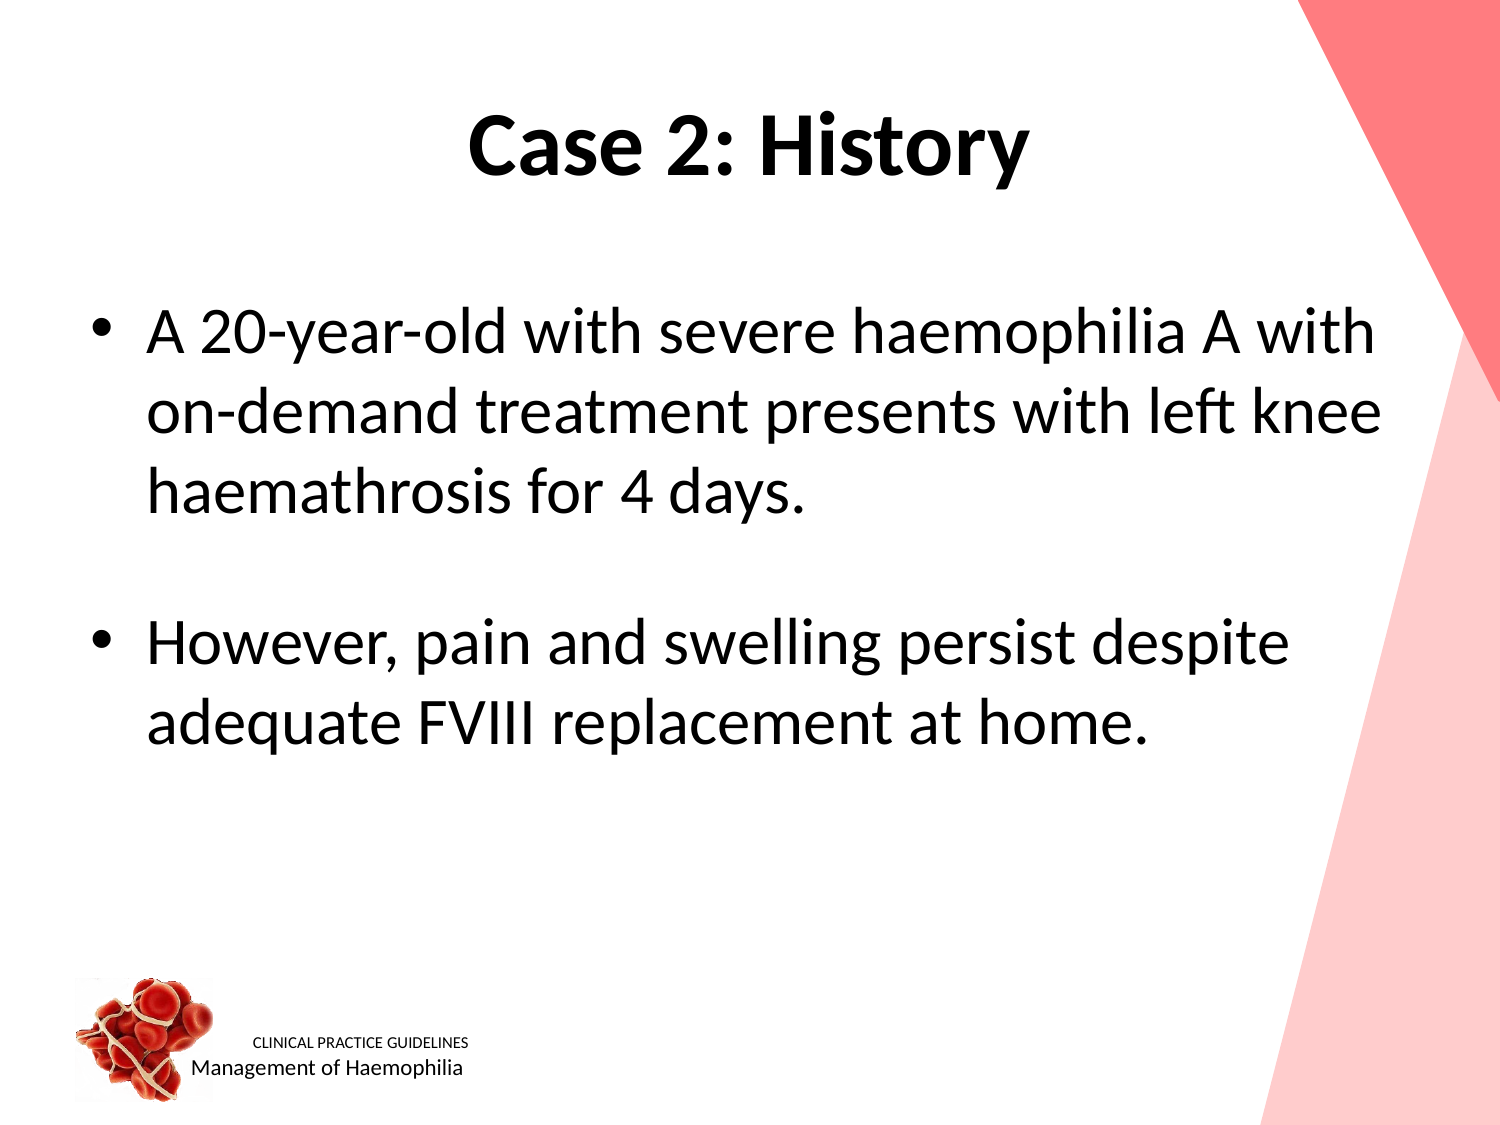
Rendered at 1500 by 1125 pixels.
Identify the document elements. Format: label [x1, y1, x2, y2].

text_box [74, 0, 1500, 1125]
